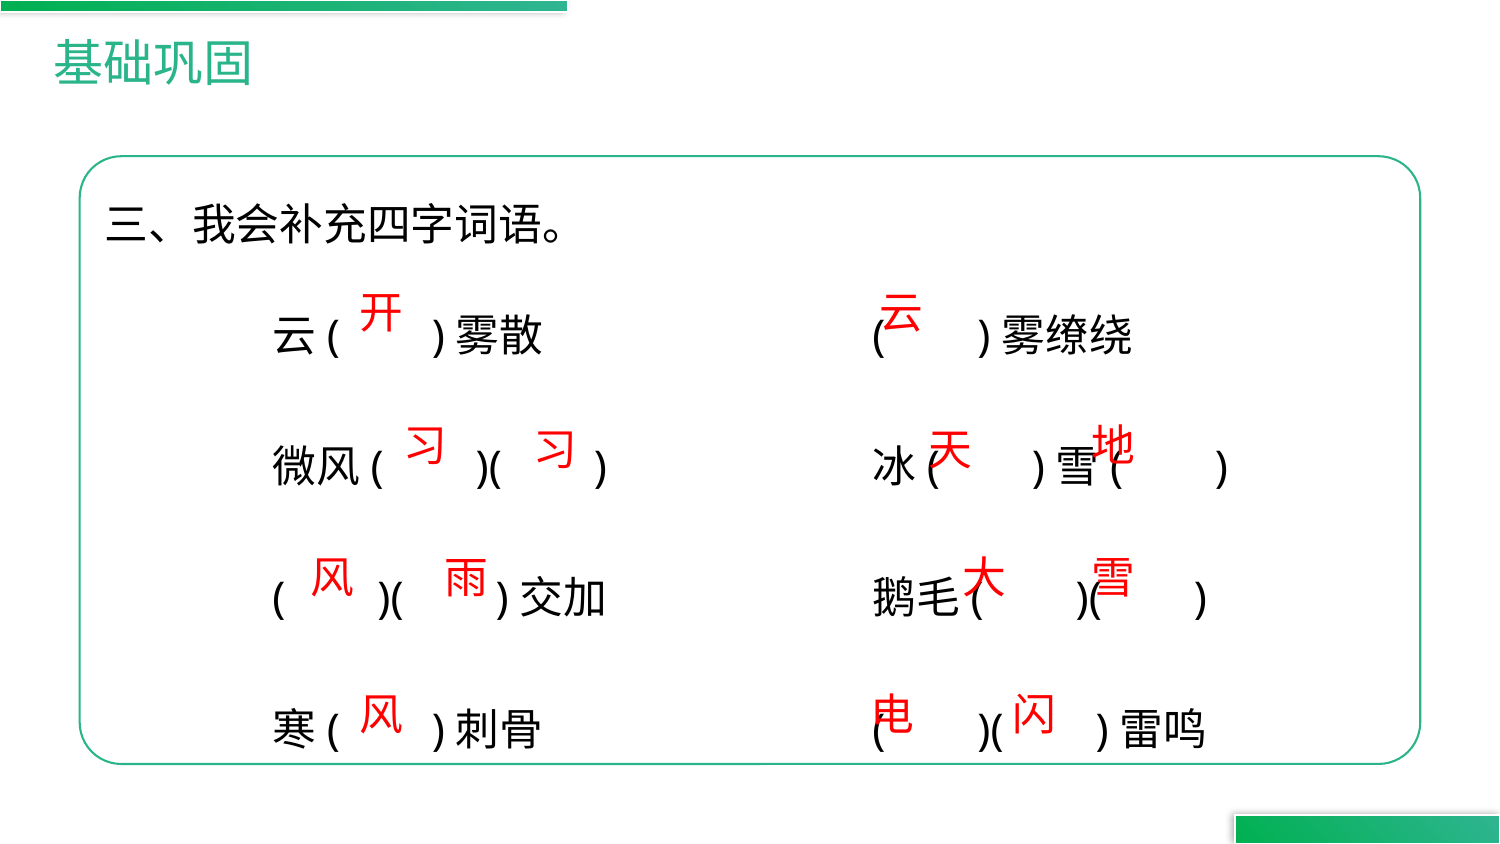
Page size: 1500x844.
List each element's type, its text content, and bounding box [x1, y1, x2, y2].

text_box 天 [917, 415, 984, 480]
text_box 闪 [1001, 681, 1068, 746]
text_box 雪 [1080, 544, 1148, 609]
list 基础巩固 [41, 32, 382, 94]
text_box 雨 [432, 544, 500, 609]
text_box 云 [868, 279, 936, 343]
text_box 地 [1080, 411, 1148, 476]
text_box 开 [348, 279, 415, 343]
text_box 习 [522, 415, 589, 480]
text_box 习 [392, 411, 459, 476]
text_box 云( )雾散 ( )雾缭绕 微风( )( ) 冰( )雪( ) ( )( )交加 鹅毛( )( ) 寒( )刺骨 ( )( )雷鸣 [261, 223, 1356, 760]
text_box 电 [859, 681, 927, 746]
text_box 风 [348, 681, 415, 746]
text_box 风 [299, 544, 366, 609]
text_box 三、我会补充四字词语。 [93, 143, 598, 255]
text_box 大 [950, 544, 1018, 609]
